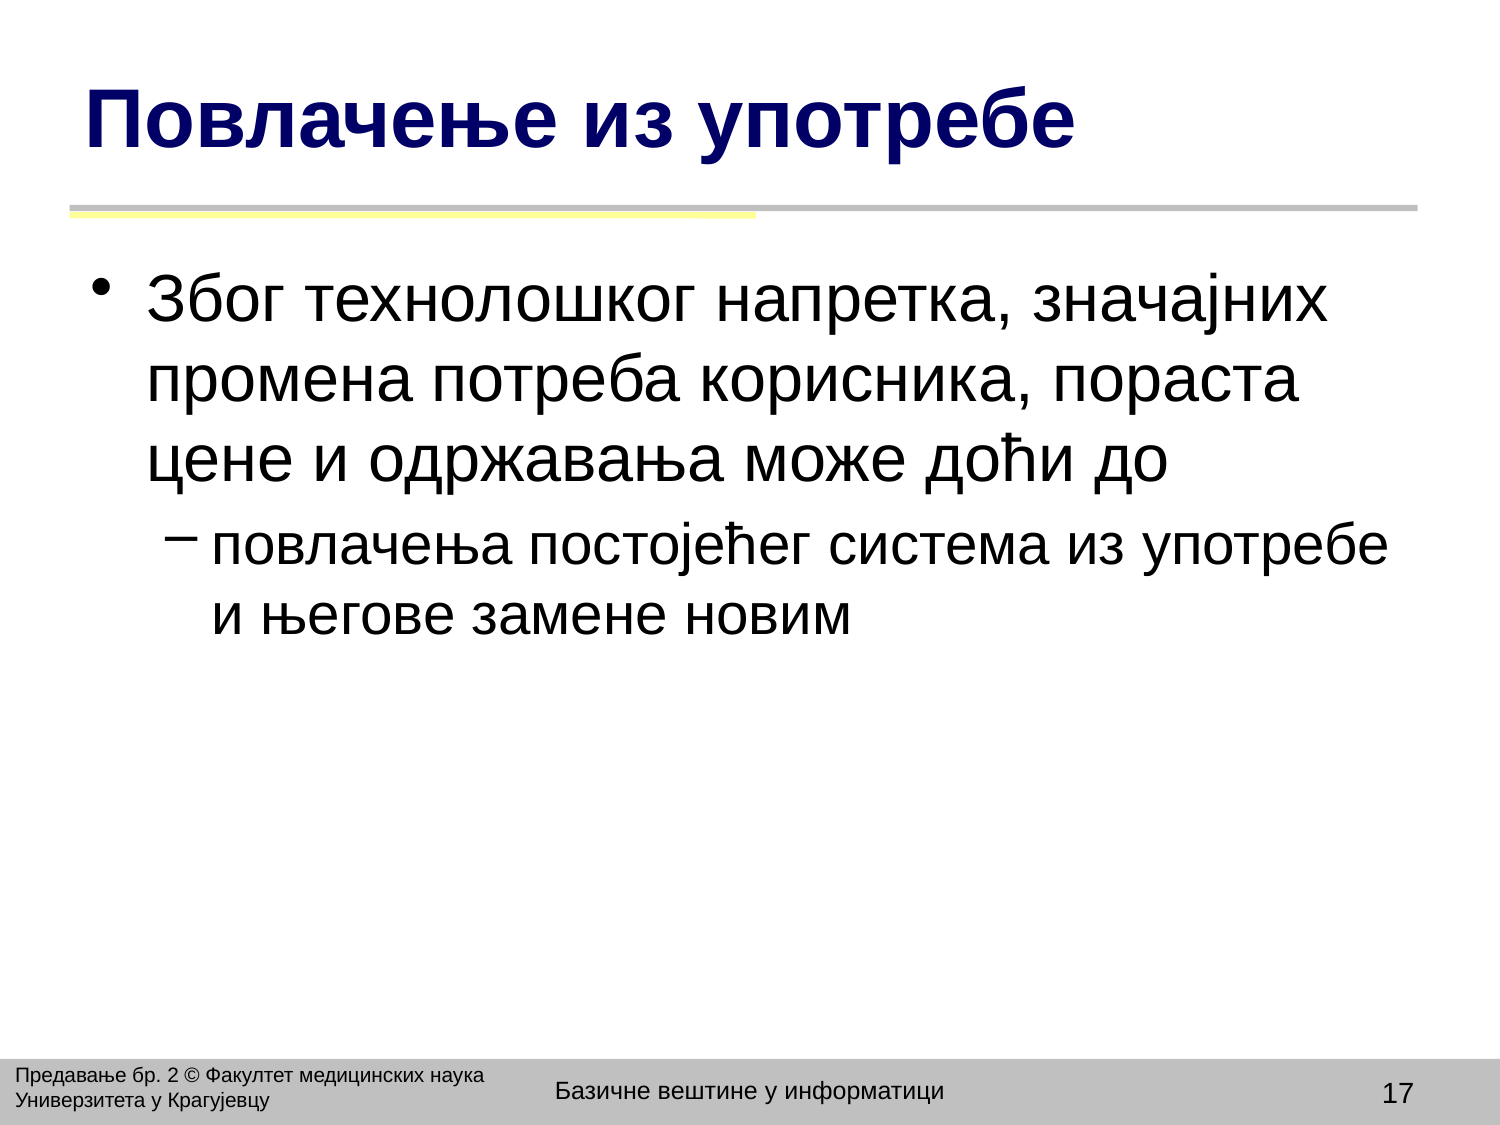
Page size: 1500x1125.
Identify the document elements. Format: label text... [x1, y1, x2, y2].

slide_number 17 [1079, 1066, 1430, 1125]
slide_number Предавање бр. 2 © Факултет медицинских наука Универзитета у Крагујевцу [0, 1053, 607, 1108]
title Повлачење из употребе [69, 19, 1426, 208]
footer Базичне вештине у информатици [512, 1066, 988, 1125]
list Због технолошког напретка, значајних промена потреба корисника, пораста цене и одржавања може доћи до повлачења постојећег система из употребе и његове замене новим [74, 246, 1426, 1023]
